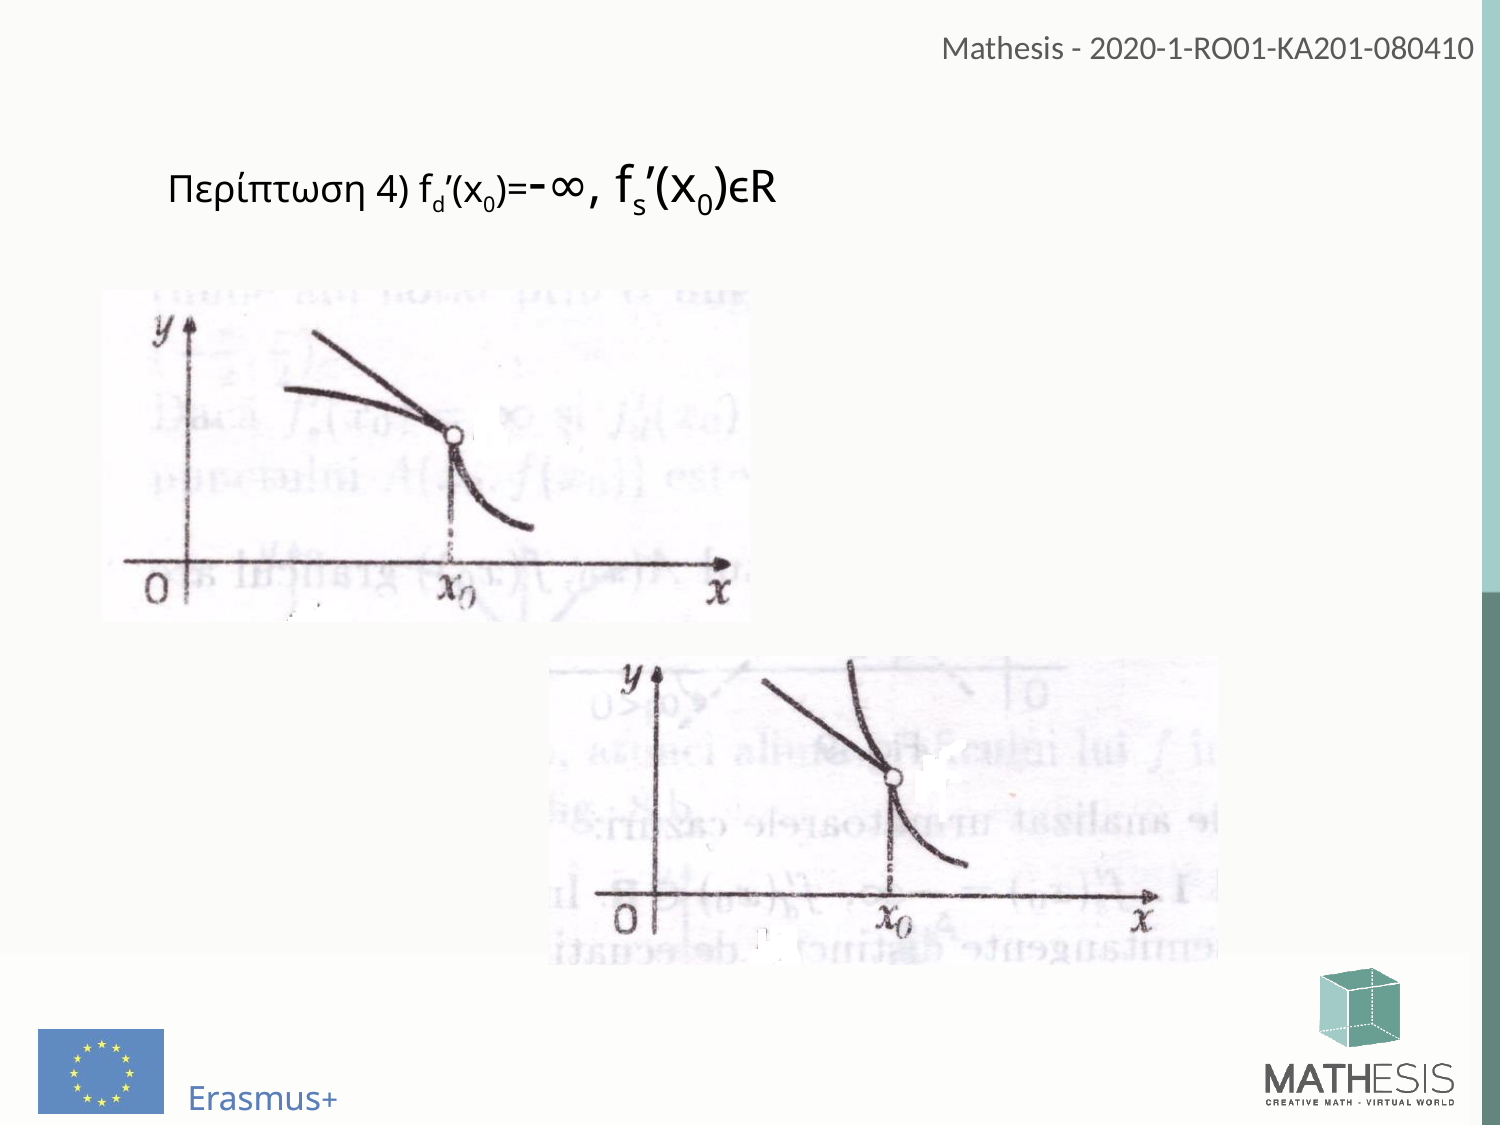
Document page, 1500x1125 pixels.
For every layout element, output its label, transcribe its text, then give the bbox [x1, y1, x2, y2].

picture [101, 290, 751, 622]
picture [548, 656, 1218, 965]
text_box Περίπτωση 4) fd’(x0)=-∞, fs’(x0)ϵR [152, 137, 1004, 229]
